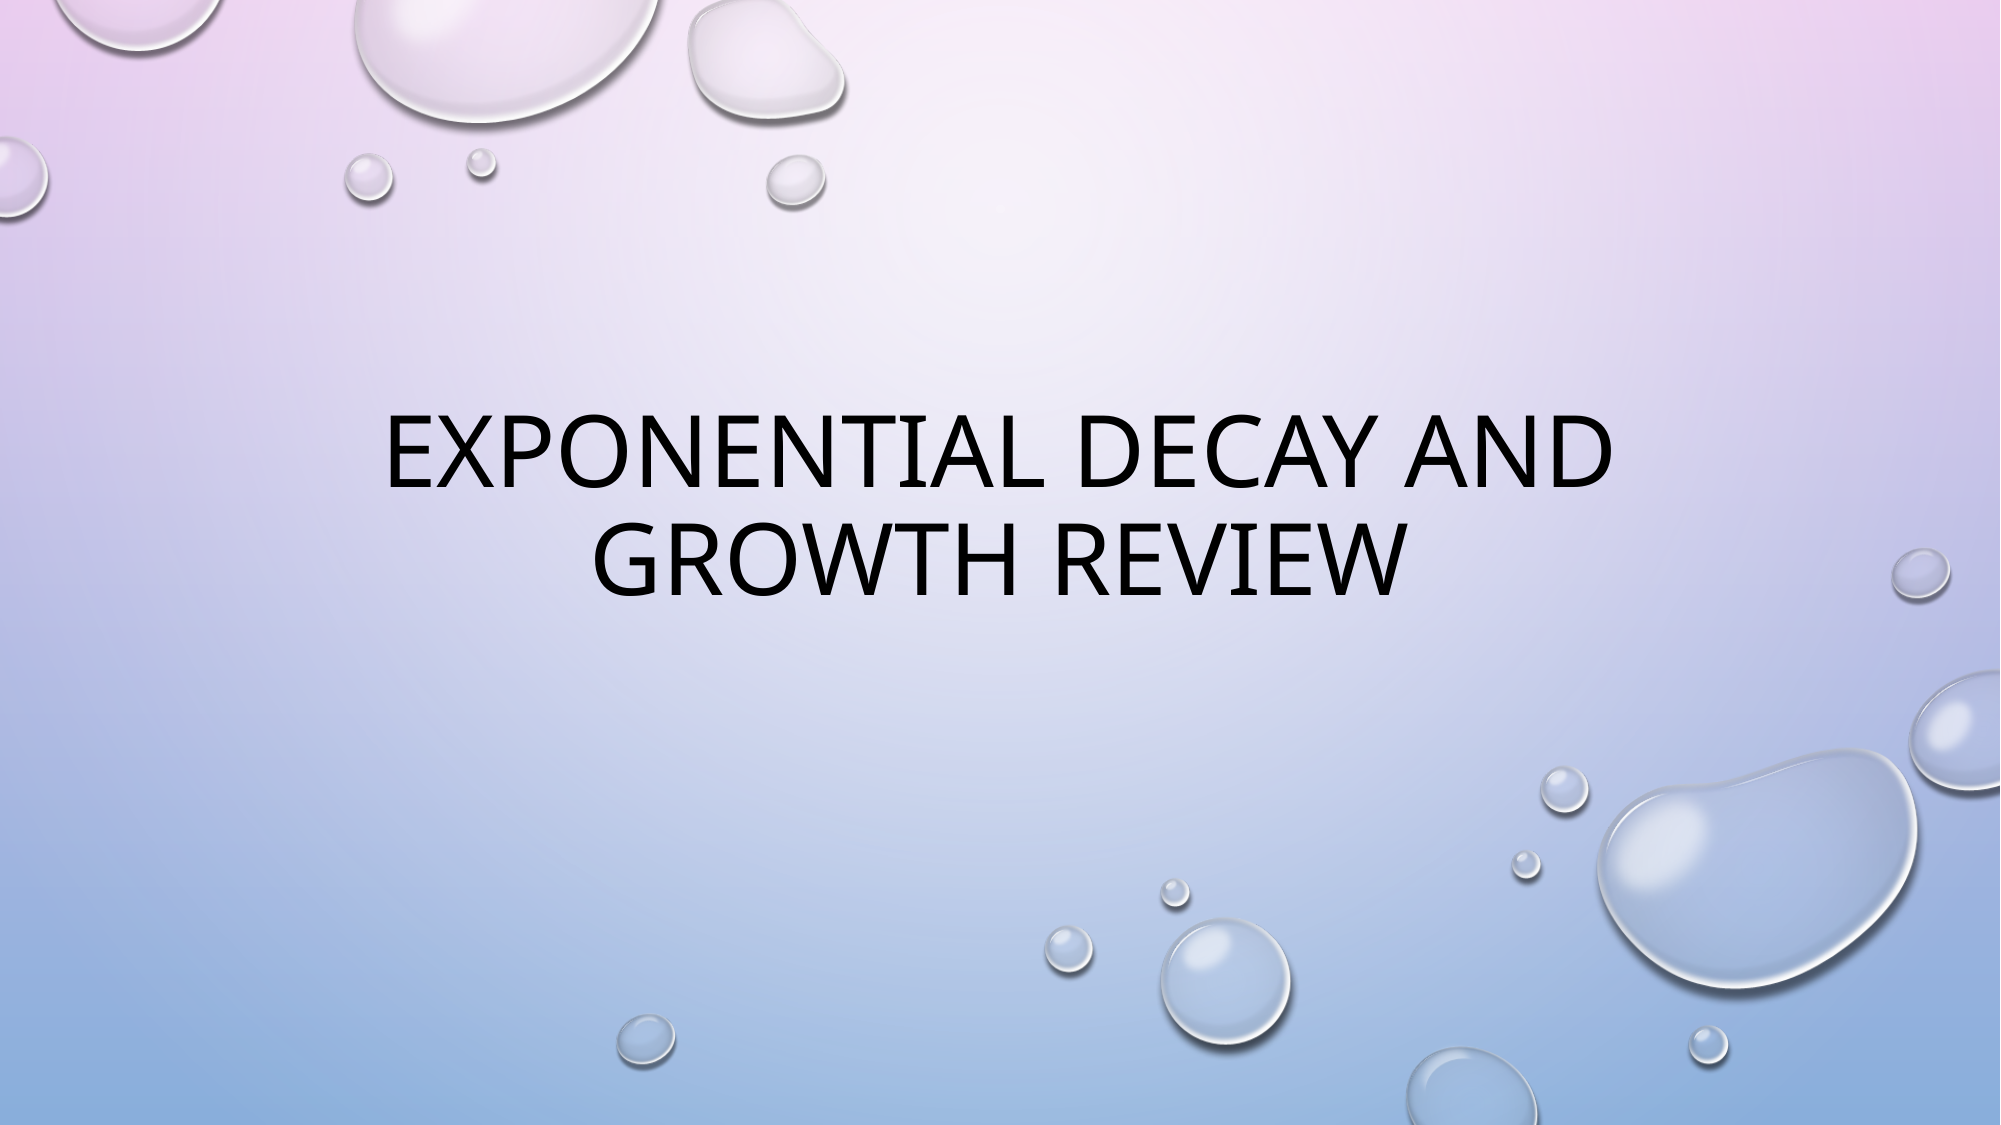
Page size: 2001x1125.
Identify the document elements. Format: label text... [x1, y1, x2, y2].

picture [0, 0, 2000, 1125]
title Exponential Decay and Growth Review [287, 213, 1713, 625]
